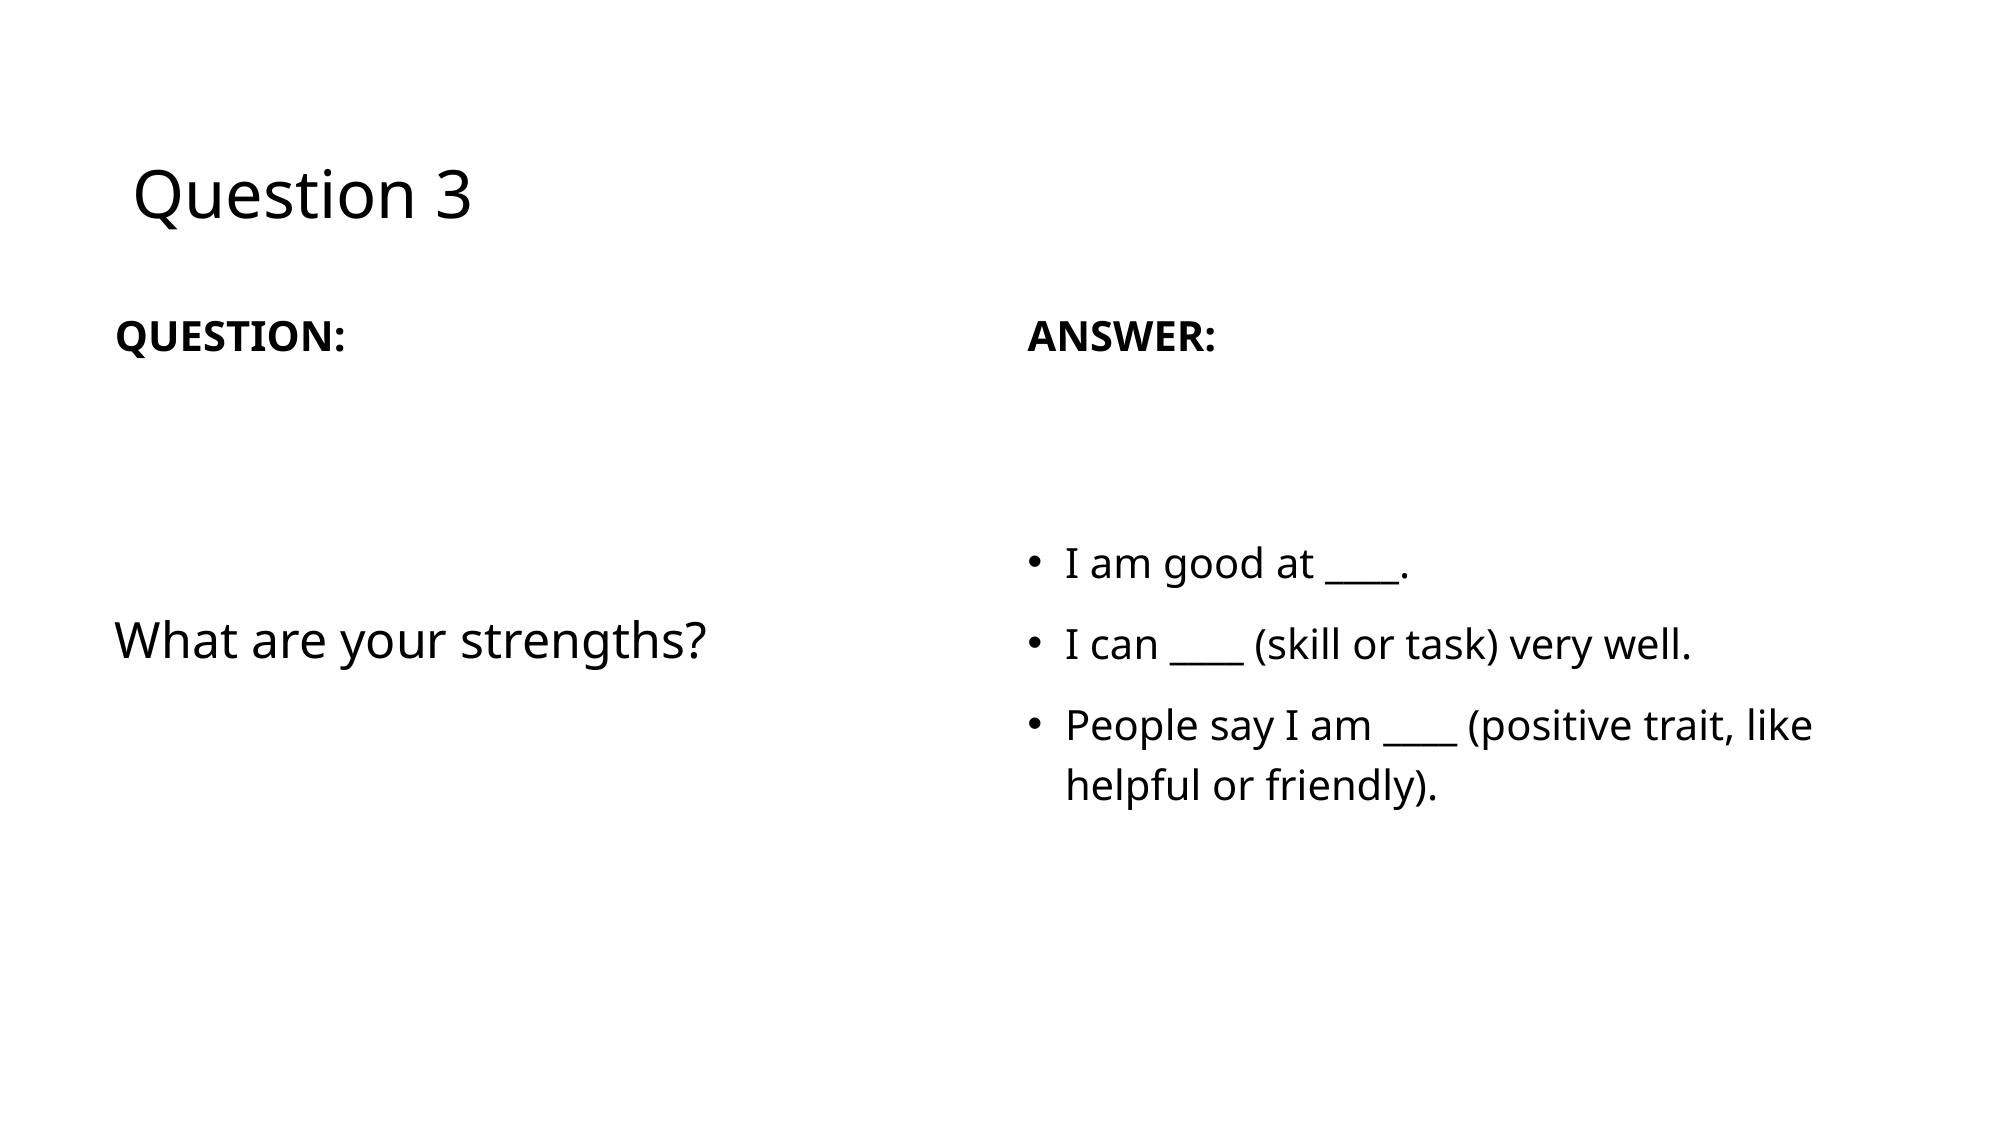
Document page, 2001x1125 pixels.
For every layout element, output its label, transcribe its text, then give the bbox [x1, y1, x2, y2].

list Question: [99, 276, 947, 369]
list What are your strengths? [99, 589, 947, 1010]
list I am good at ____. I can ____ (skill or task) very well. People say I am ____ (positive trait, like helpful or friendly). [1012, 391, 1863, 944]
title Question 3 [99, 89, 1863, 278]
list Answer: [1012, 276, 1863, 369]
